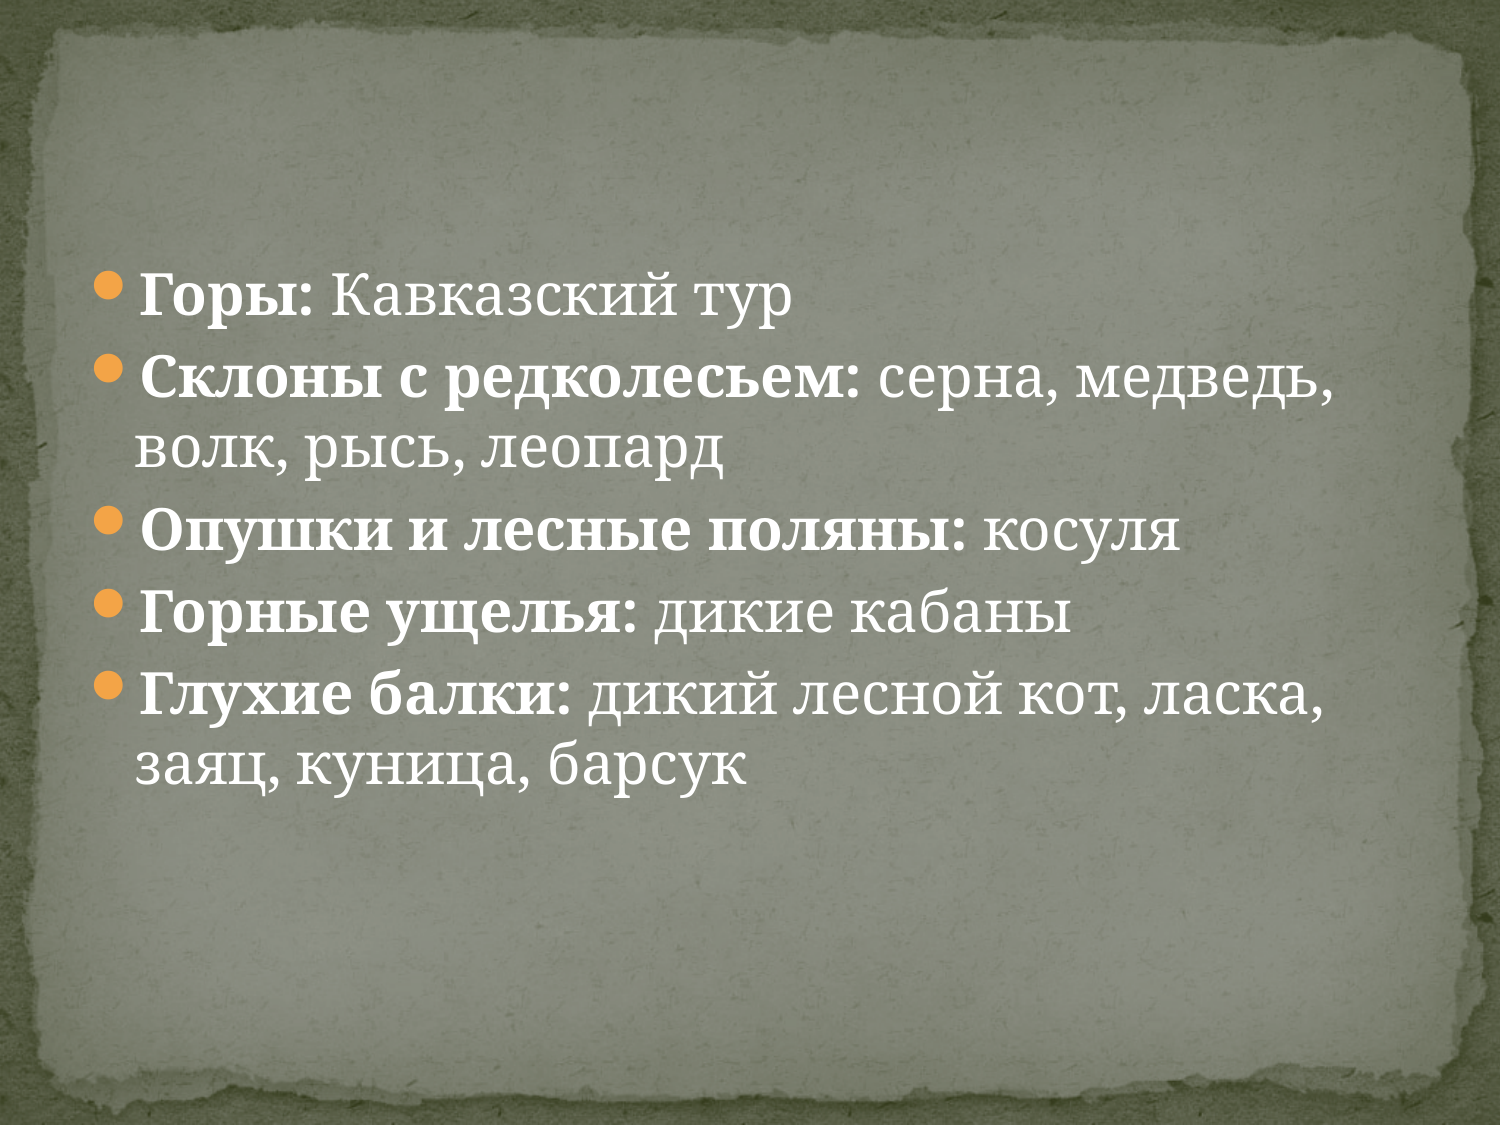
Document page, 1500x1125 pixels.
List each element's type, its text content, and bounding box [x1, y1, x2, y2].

list Горы: Кавказский тур Склоны с редколесьем: серна, медведь, волк, рысь, леопард Опушки и лесные поляны: косуля Горные ущелья: дикие кабаны Глухие балки: дикий лесной кот, ласка, заяц, куница, барсук [75, 249, 1425, 1000]
